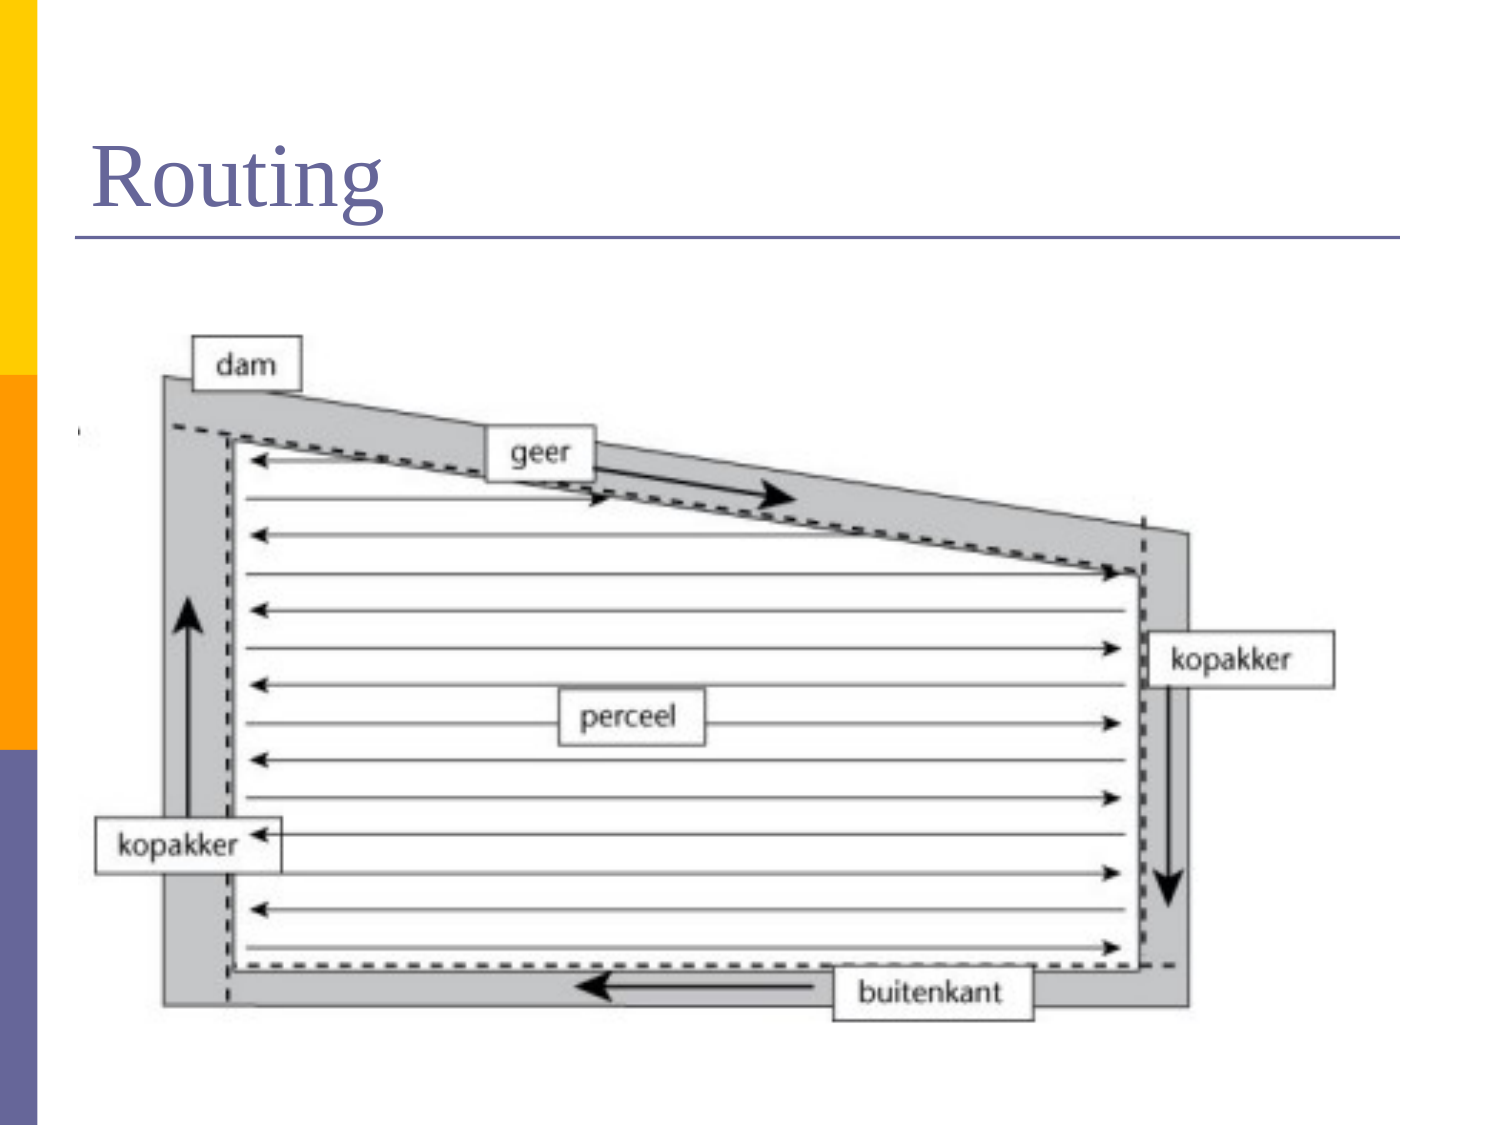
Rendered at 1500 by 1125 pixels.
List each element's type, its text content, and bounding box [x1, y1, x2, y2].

title Routing [75, 45, 1425, 233]
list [78, 290, 1365, 1066]
